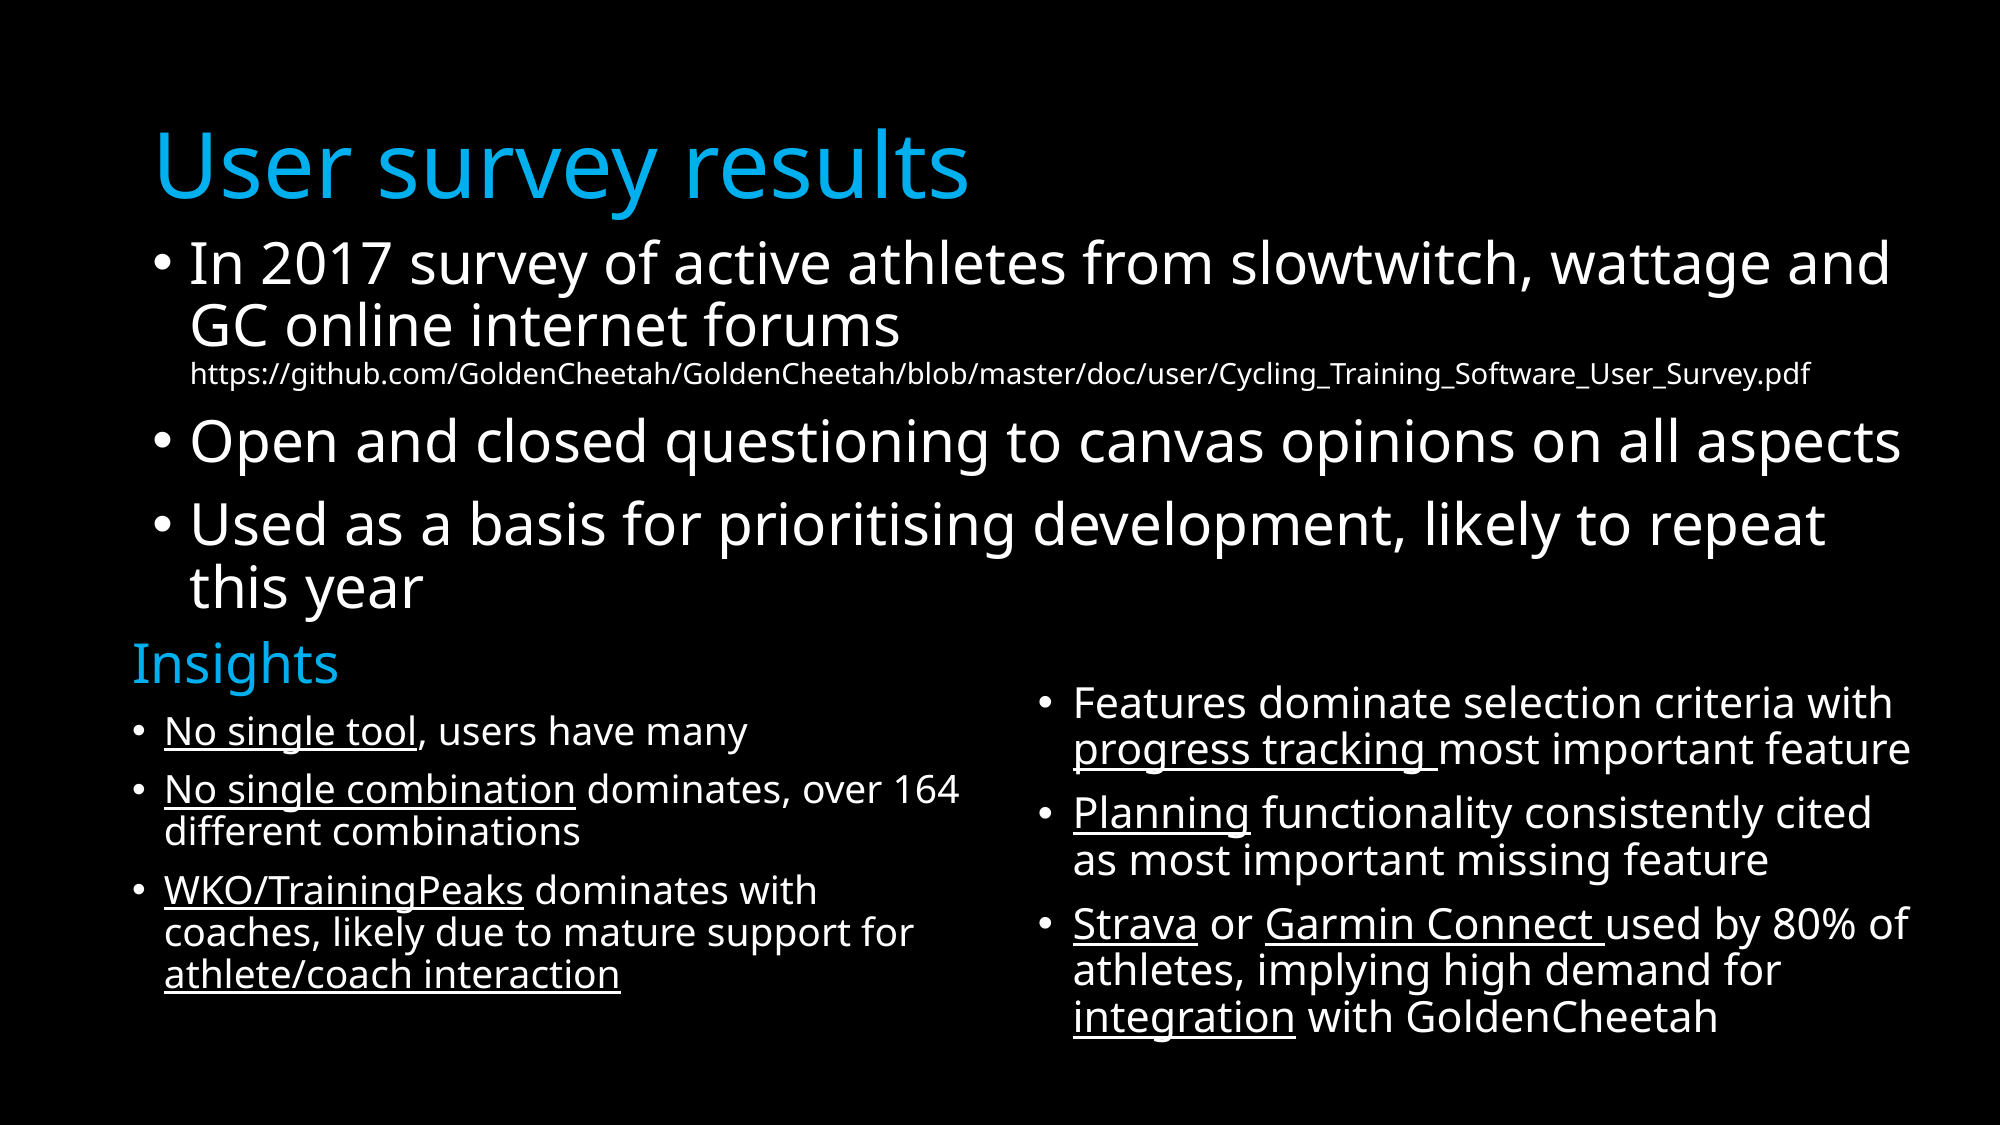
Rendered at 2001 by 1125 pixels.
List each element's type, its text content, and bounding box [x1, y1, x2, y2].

title User survey results [137, 59, 1863, 226]
list In 2017 survey of active athletes from slowtwitch, wattage and GC online internet forums https://github.com/GoldenCheetah/GoldenCheetah/blob/master/doc/user/Cycling_Training_Software_User_Survey.pdf Open and closed questioning to canvas opinions on all aspects Used as a basis for prioritising development, likely to repeat this year [137, 226, 1923, 631]
text_box Insights No single tool, users have many No single combination dominates, over 164 different combinations WKO/TrainingPeaks dominates with coaches, likely due to mature support for athlete/coach interaction [117, 557, 1000, 1010]
text_box Features dominate selection criteria with progress tracking most important feature Planning functionality consistently cited as most important missing feature Strava or Garmin Connect used by 80% of athletes, implying high demand for integration with GoldenCheetah [1022, 673, 1933, 1060]
